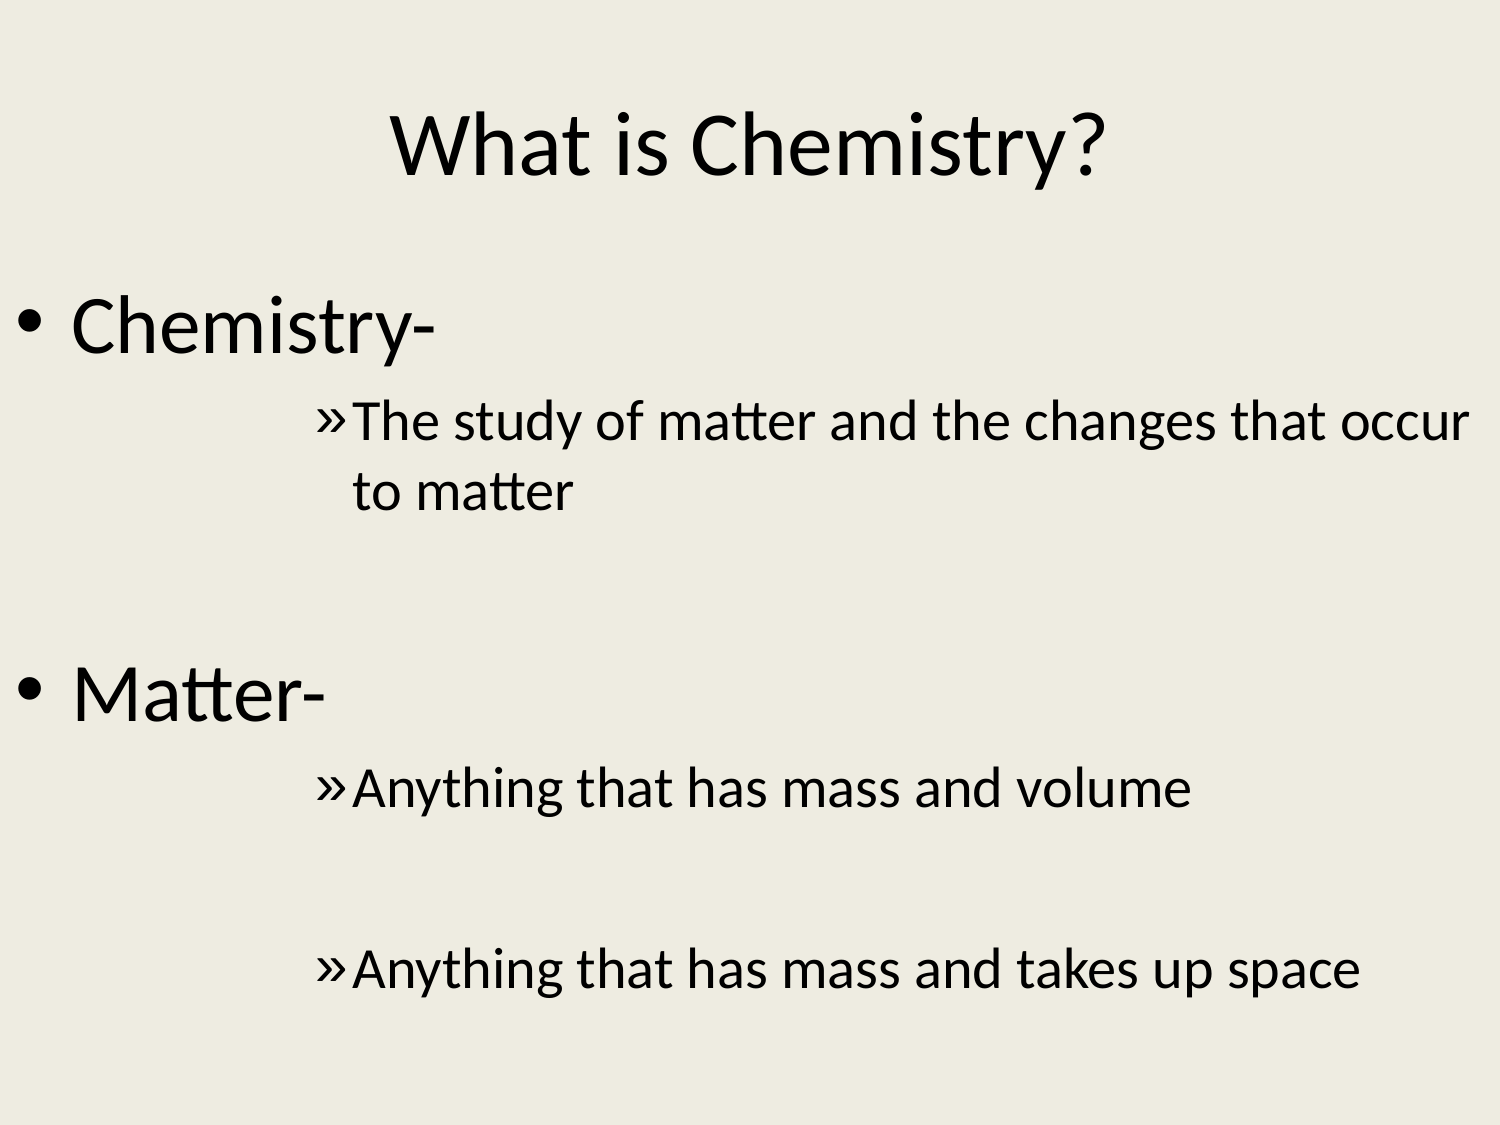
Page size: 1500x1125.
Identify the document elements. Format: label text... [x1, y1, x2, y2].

title What is Chemistry? [75, 45, 1425, 233]
list Chemistry- The study of matter and the changes that occur to matter Matter- Anything that has mass and volume Anything that has mass and takes up space [0, 262, 1500, 1005]
